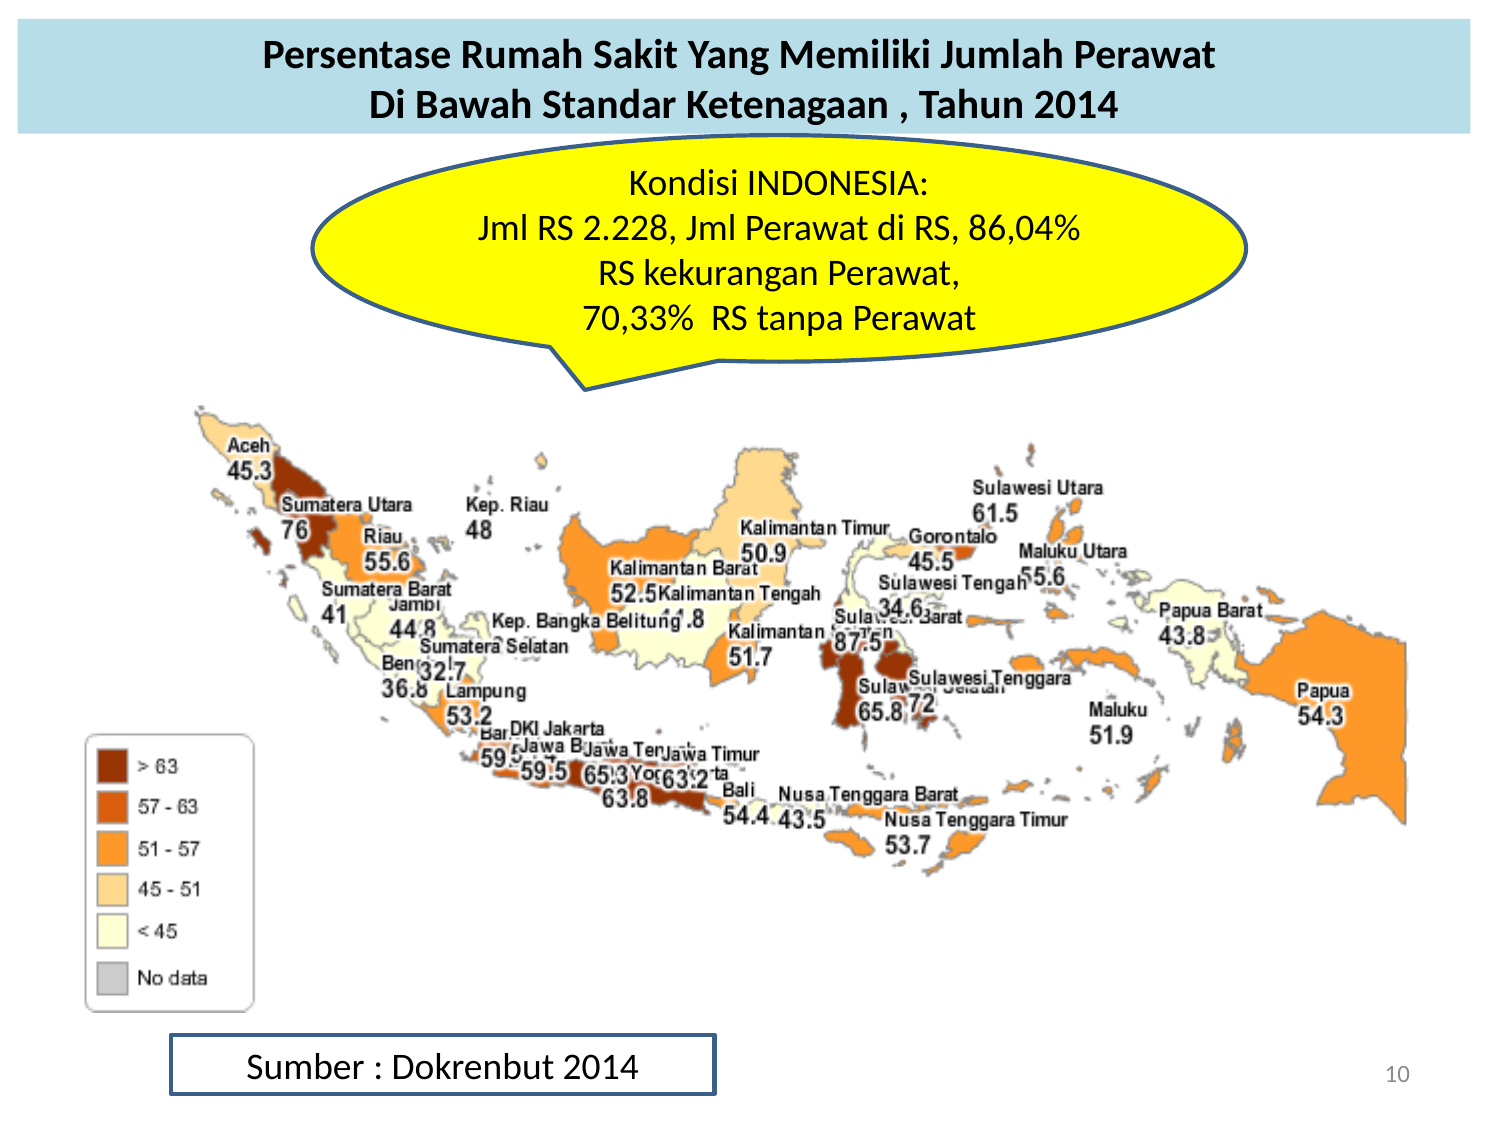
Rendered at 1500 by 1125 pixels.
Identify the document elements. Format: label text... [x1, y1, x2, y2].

picture [74, 344, 1426, 1013]
slide_number 10 [1074, 1042, 1425, 1103]
text_box Persentase Rumah Sakit Yang Memiliki Jumlah Perawat Di Bawah Standar Ketenagaan , Tahun 2014 [17, 18, 1471, 134]
text_box Sumber : Dokrenbut 2014 [169, 1033, 717, 1096]
text_box Kondisi INDONESIA: Jml RS 2.228, Jml Perawat di RS, 86,04% RS kekurangan Perawat, 70,33% RS tanpa Perawat [310, 133, 1249, 343]
